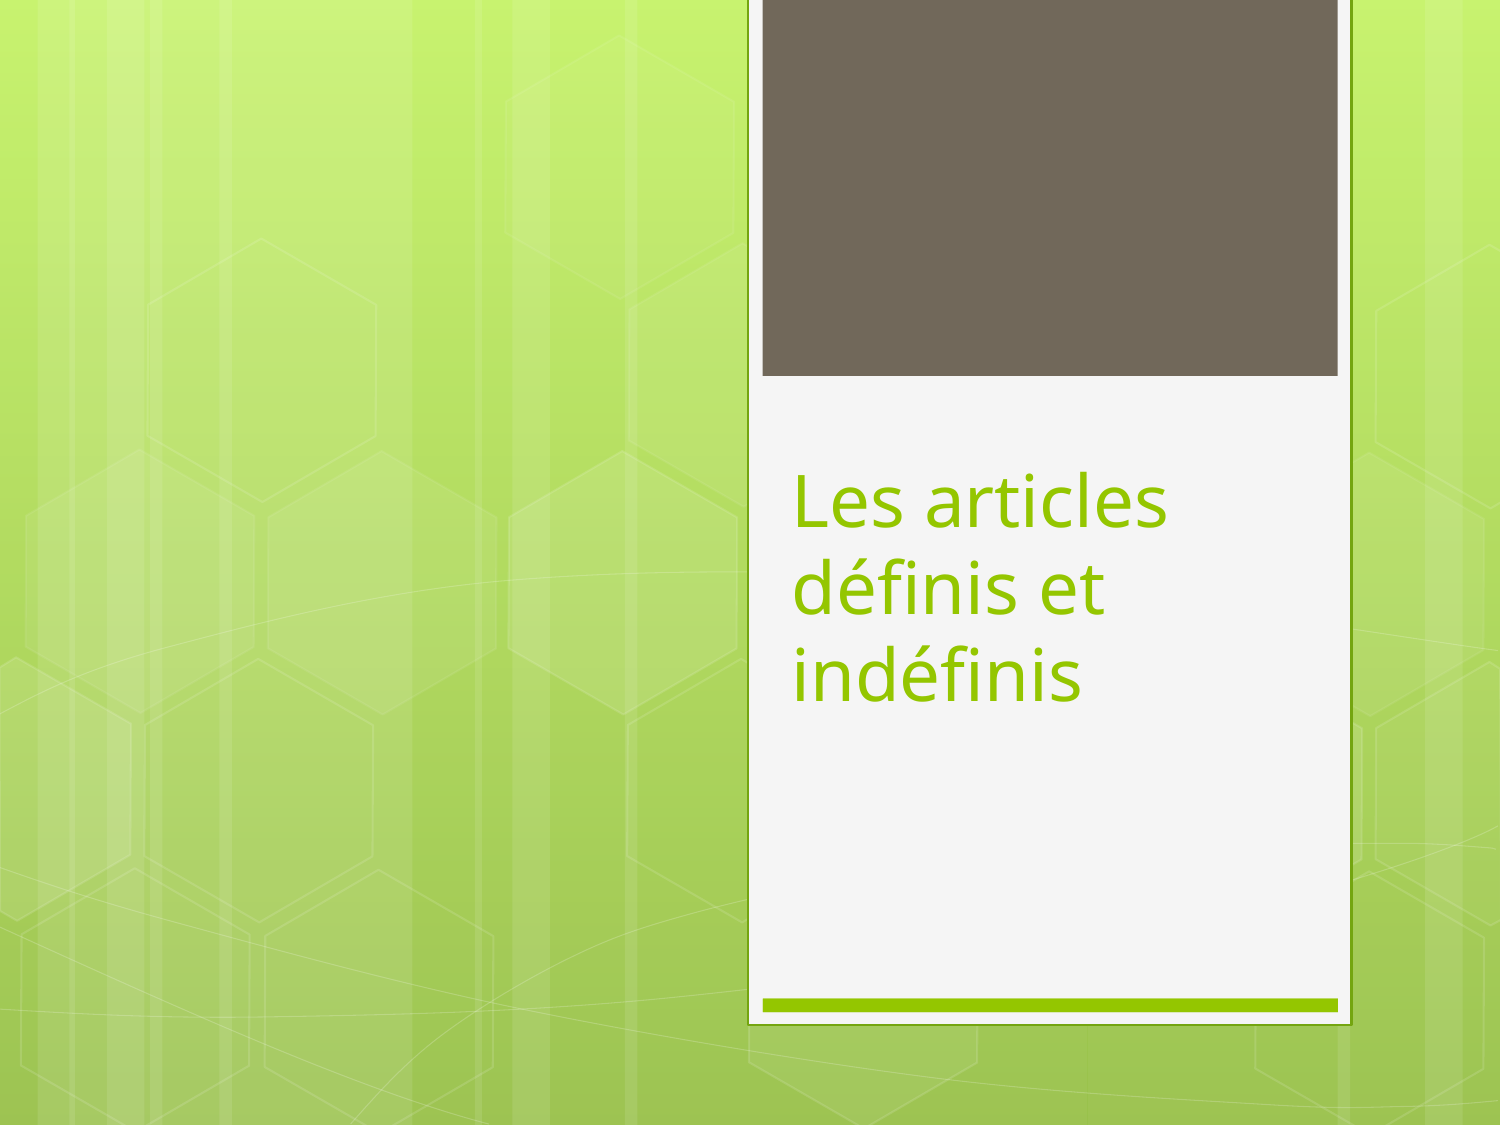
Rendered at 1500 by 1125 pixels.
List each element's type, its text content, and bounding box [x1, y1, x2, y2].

title Les articles définis et indéfinis [776, 444, 1320, 724]
